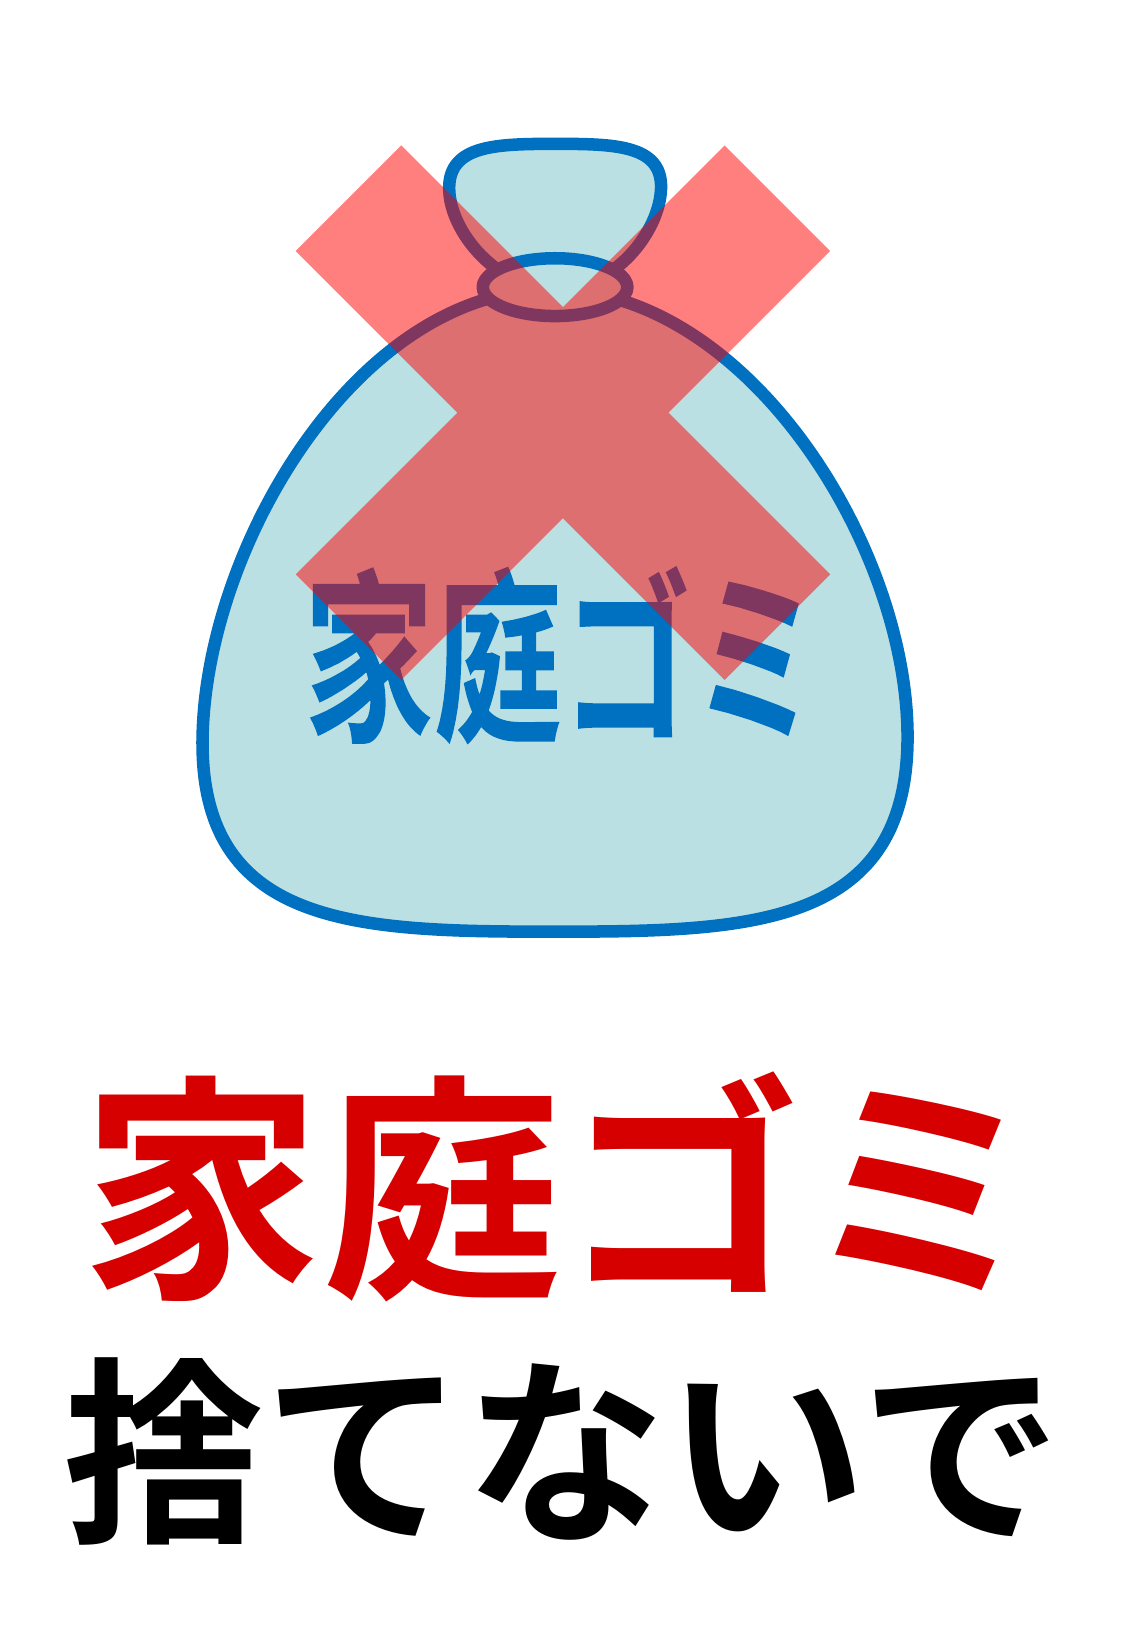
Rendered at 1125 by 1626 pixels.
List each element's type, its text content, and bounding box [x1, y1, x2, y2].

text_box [149, 0, 976, 932]
text_box 家庭ゴミ捨てないで [1, 1032, 1125, 1575]
